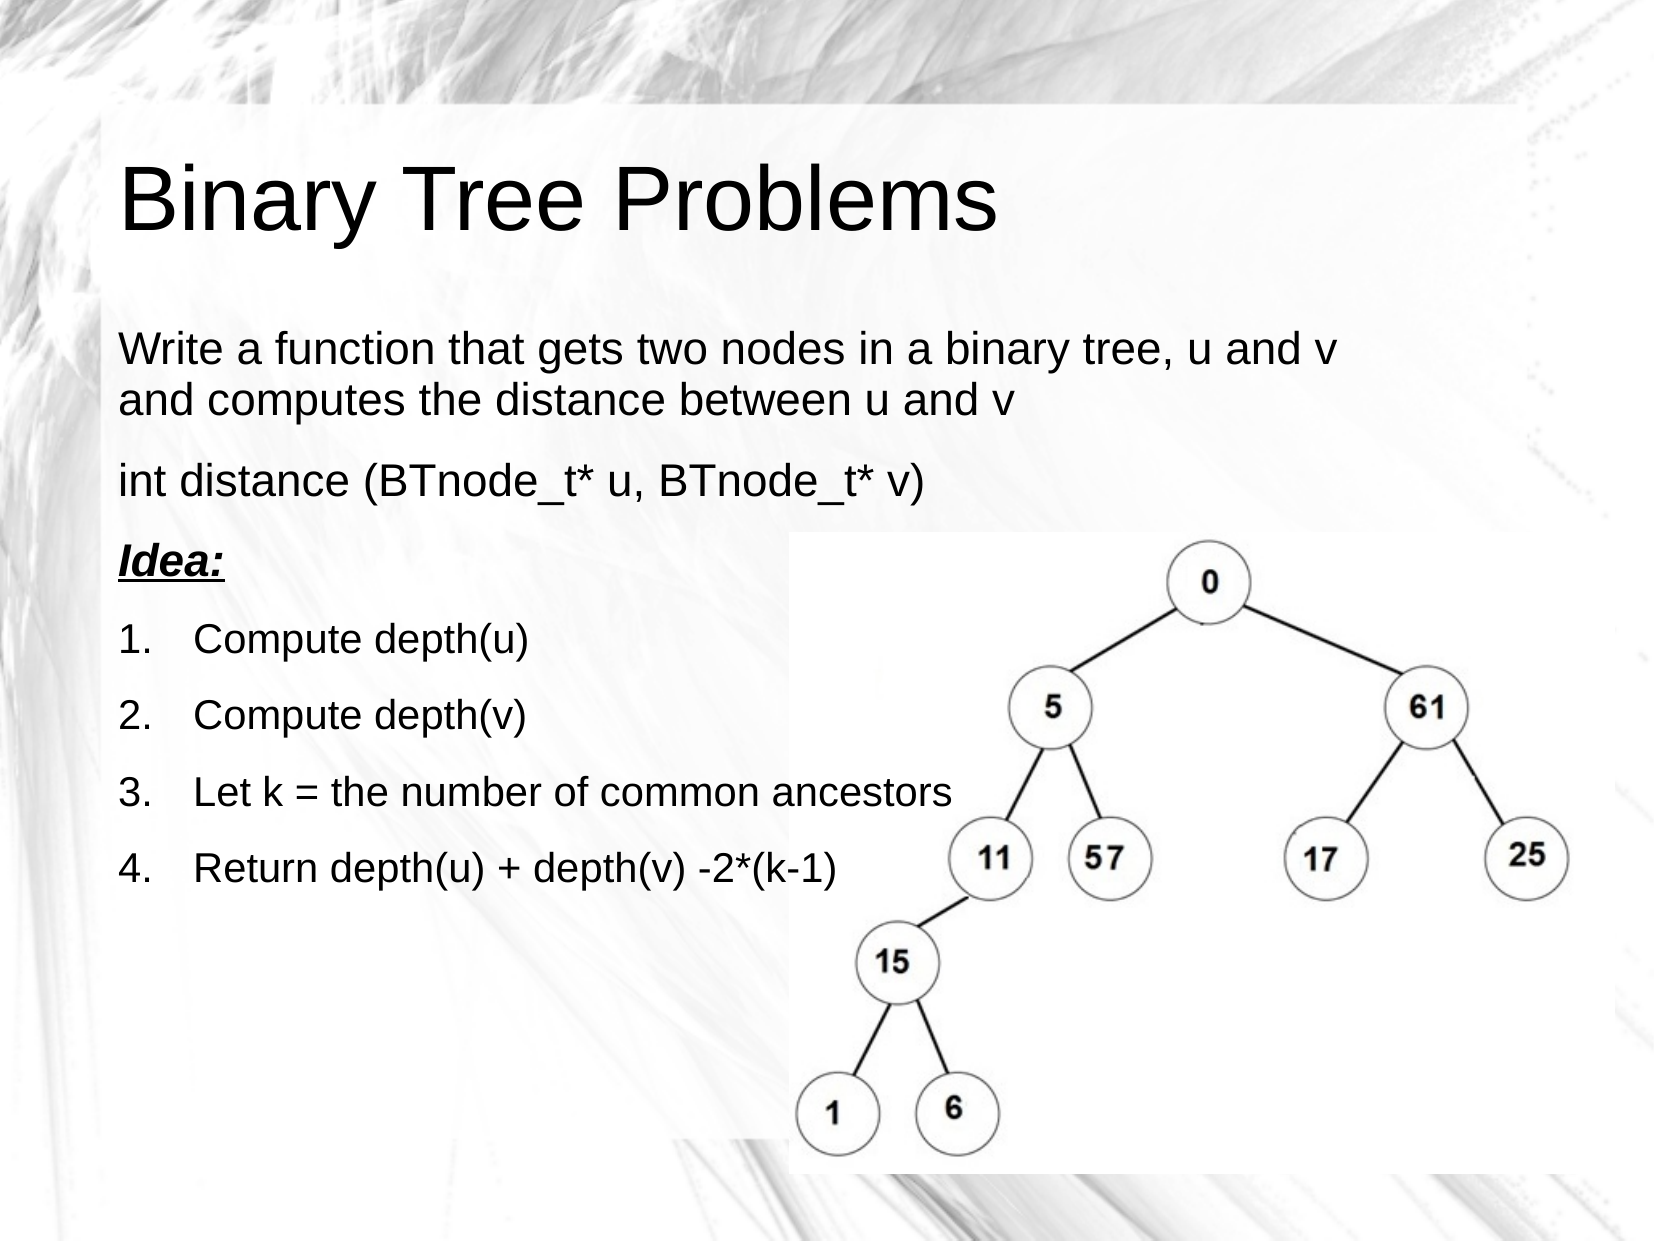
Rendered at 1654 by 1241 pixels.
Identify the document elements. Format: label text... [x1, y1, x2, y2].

picture [0, 0, 1654, 1241]
title Binary Tree Problems [118, 93, 1506, 299]
list Write a function that gets two nodes in a binary tree, u and v and computes the distance between u and v int distance (BTnode_t* u, BTnode_t* v) Idea: Compute depth(u) Compute depth(v) Let k = the number of common ancestors Return depth(u) + depth(v) -2*(k-1) [118, 319, 1571, 1109]
